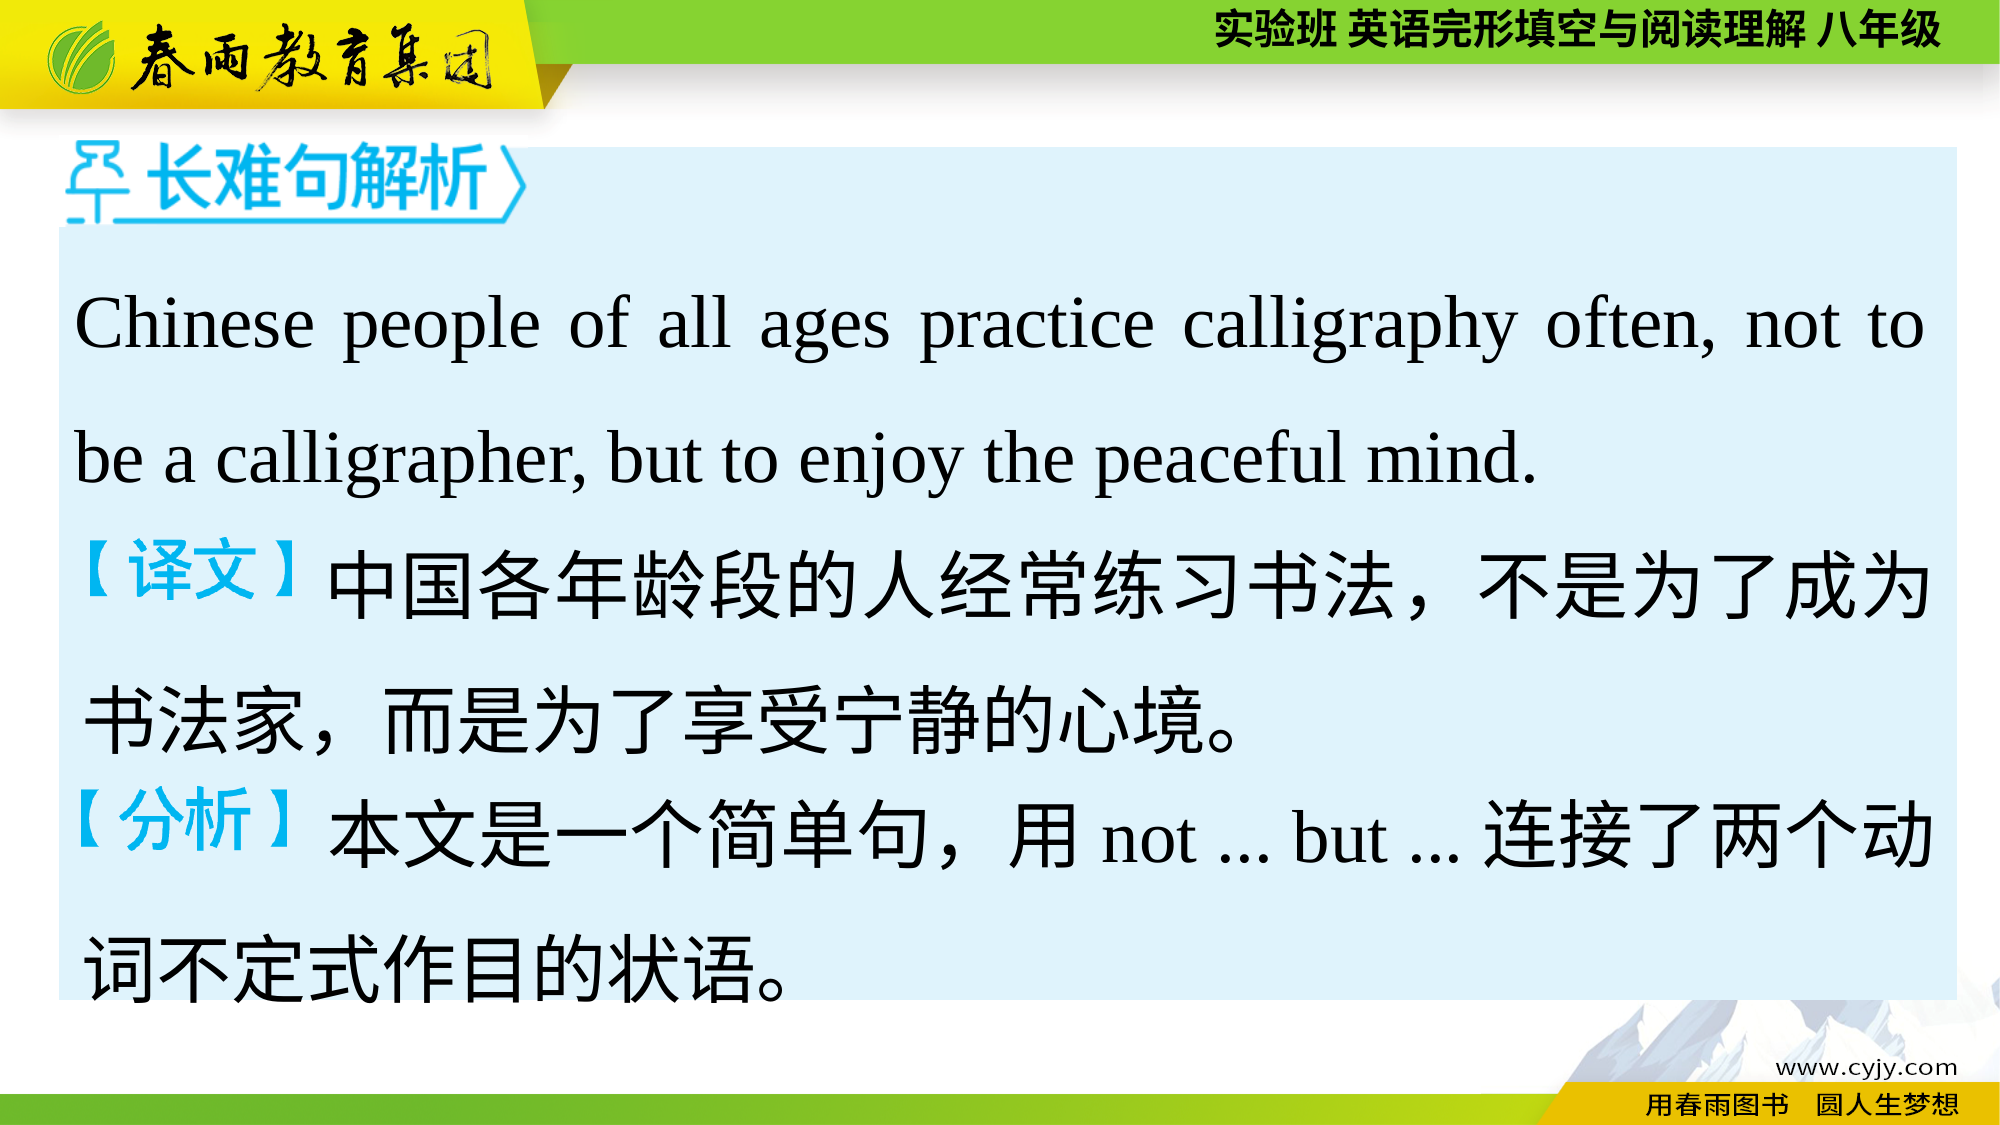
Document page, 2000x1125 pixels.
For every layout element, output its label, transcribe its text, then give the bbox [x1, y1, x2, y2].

picture [0, 0, 2000, 1125]
text_box 本文是一个简单句，用not ... but ...连接了两个动词不定式作目的状语。 [66, 1011, 1951, 1021]
